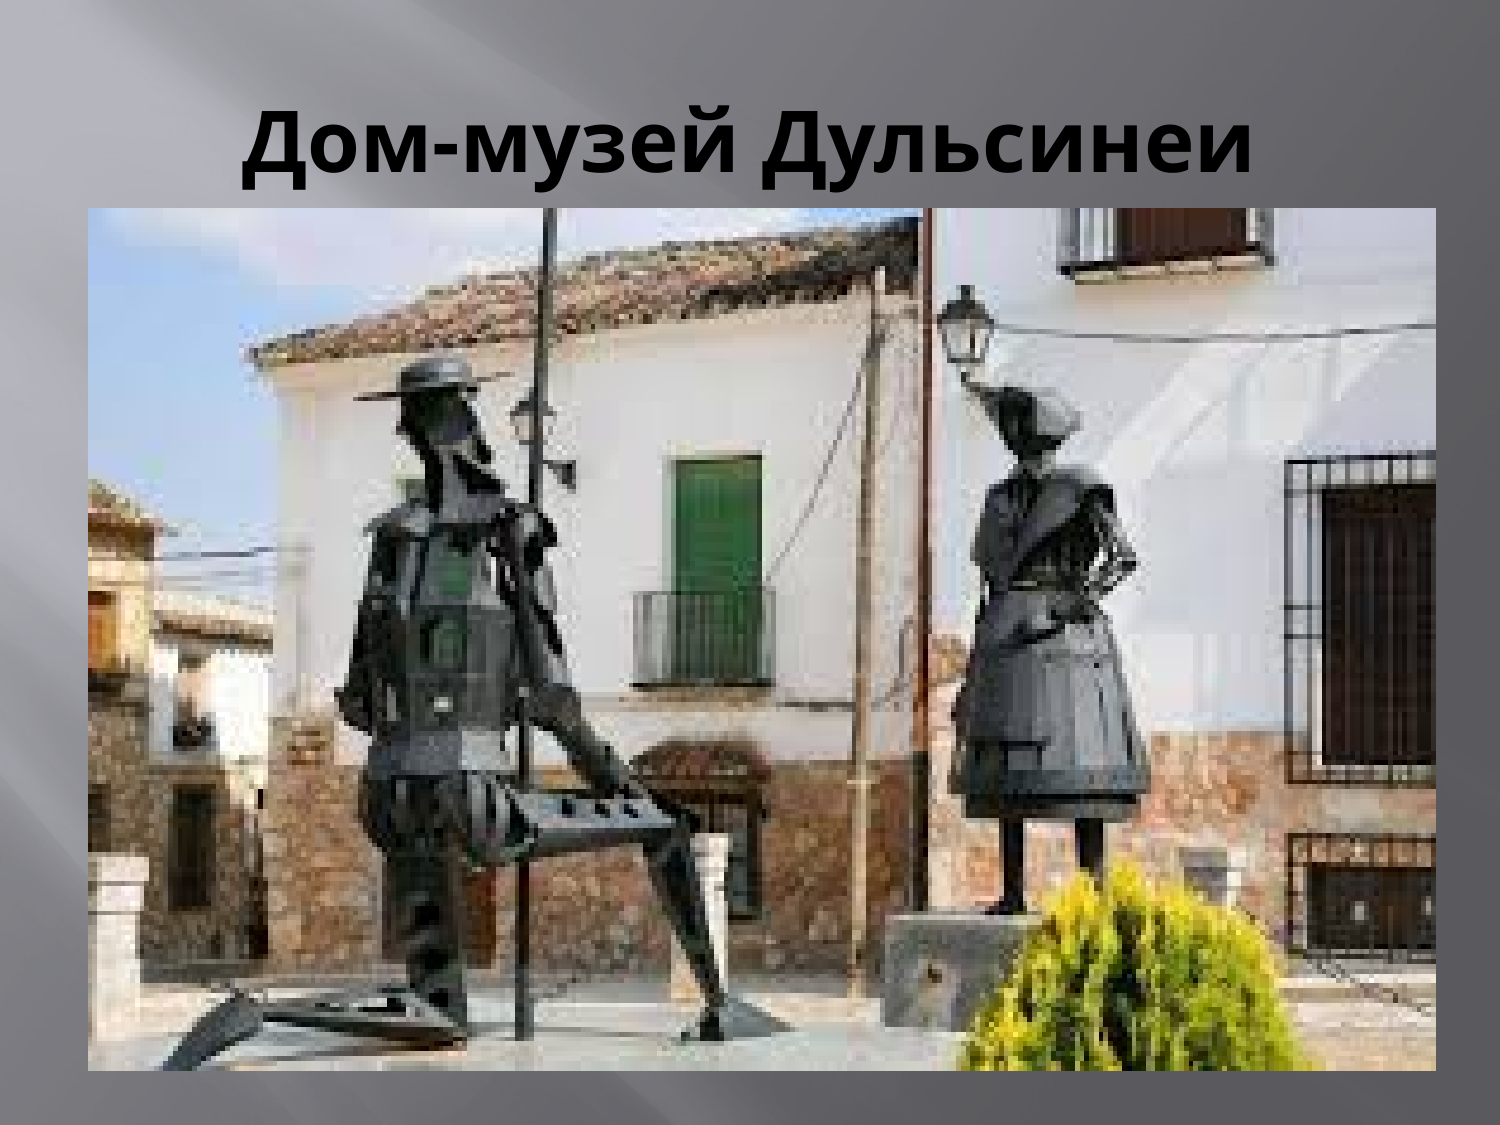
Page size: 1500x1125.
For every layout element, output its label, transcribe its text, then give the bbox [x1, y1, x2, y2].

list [88, 207, 1436, 1071]
title Дом-музей Дульсинеи [75, 45, 1425, 233]
